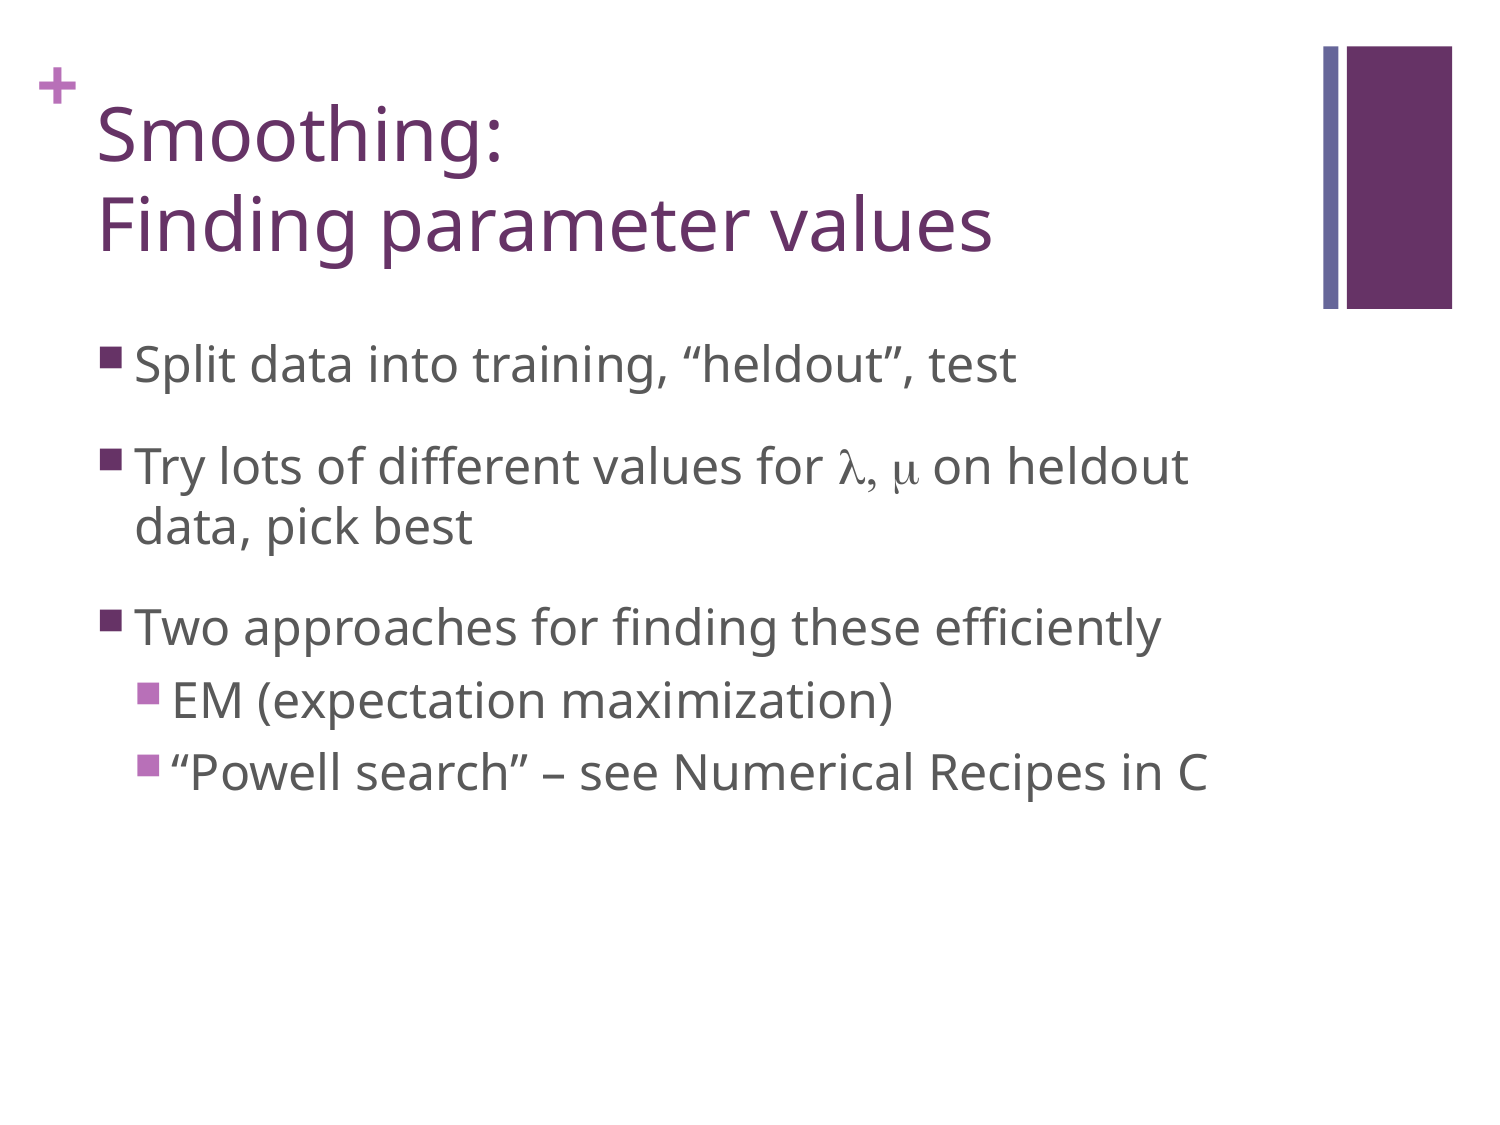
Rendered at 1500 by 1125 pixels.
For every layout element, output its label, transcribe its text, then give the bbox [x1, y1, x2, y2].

list Split data into training, “heldout”, test Try lots of different values for   on heldout data, pick best Two approaches for finding these efficiently EM (expectation maximization) “Powell search” – see Numerical Recipes in C [81, 324, 1322, 1005]
title Smoothing: Finding parameter values [81, 79, 1322, 263]
